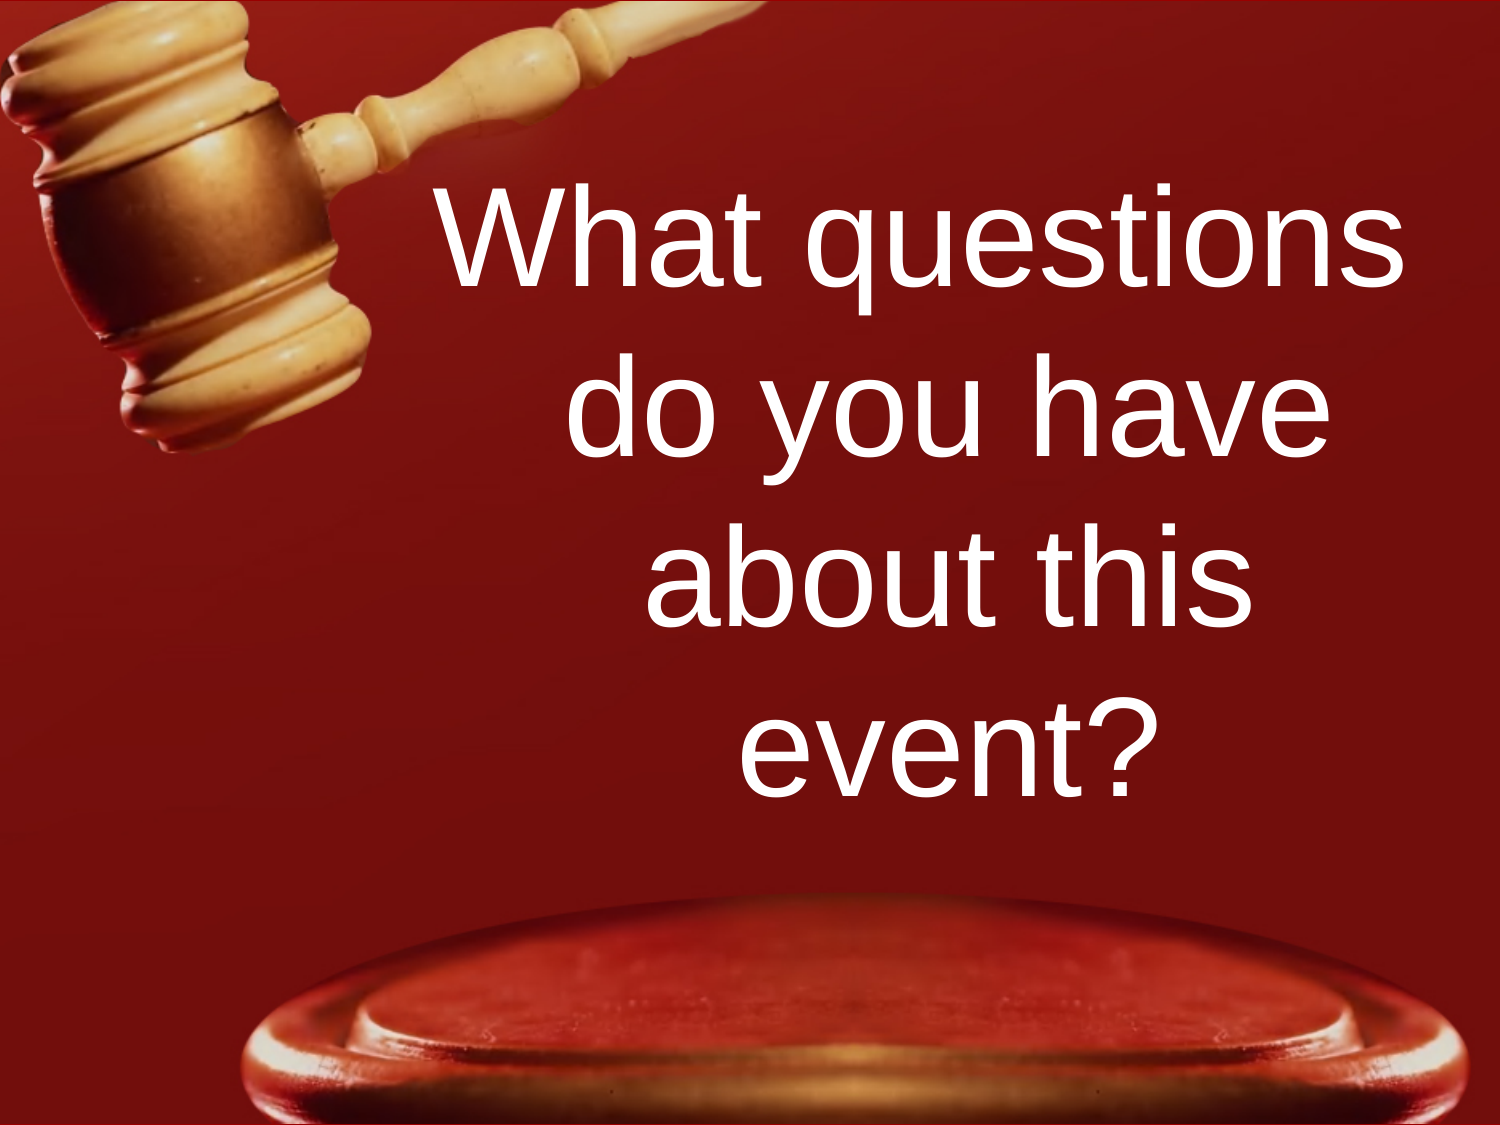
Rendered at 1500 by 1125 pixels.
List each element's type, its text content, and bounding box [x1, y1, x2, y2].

picture [0, 1, 1500, 1124]
list What questions do you have about this event? [374, 137, 1468, 888]
